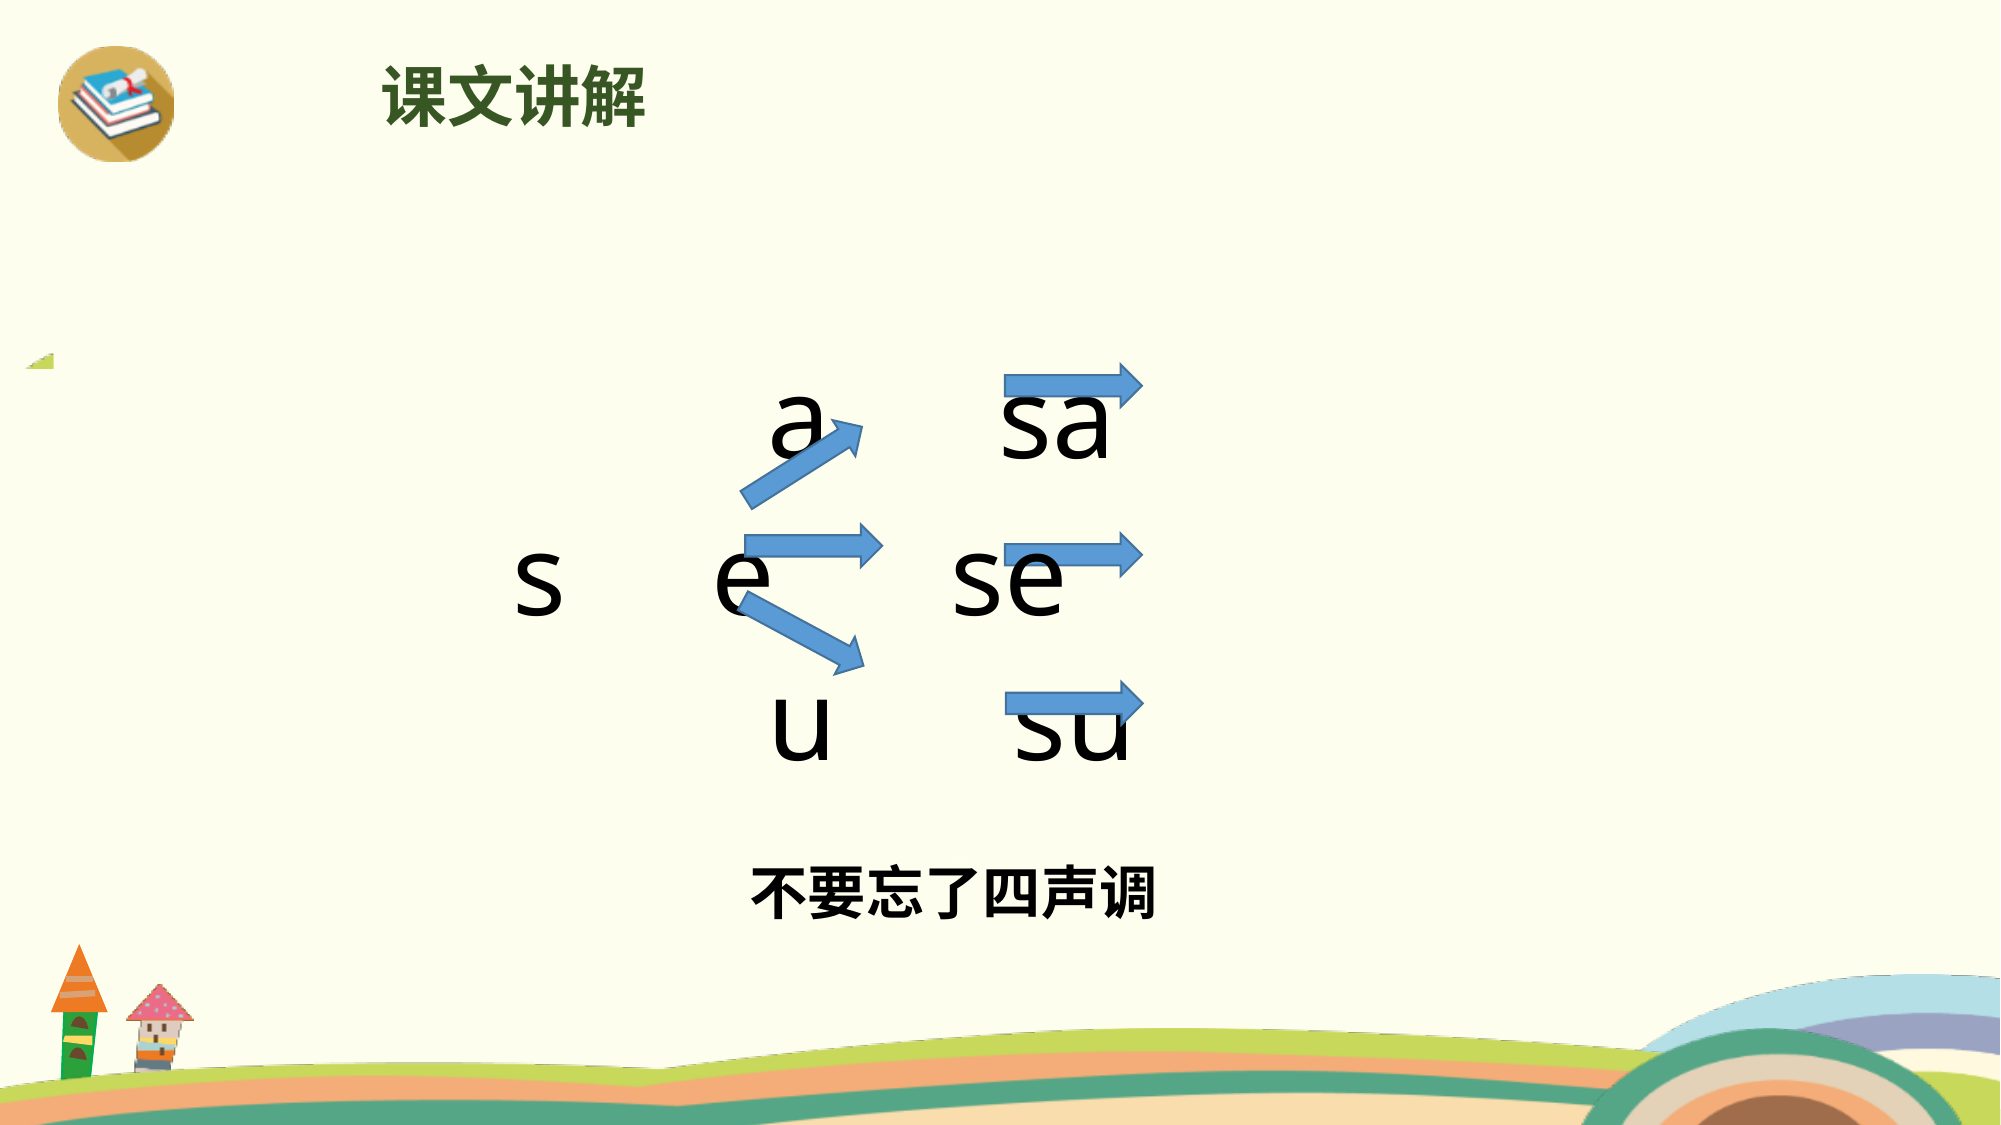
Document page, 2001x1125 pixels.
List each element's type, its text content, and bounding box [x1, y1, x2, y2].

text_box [438, 270, 1675, 793]
picture [0, 0, 2001, 1125]
text_box 不要忘了四声调 [734, 848, 1243, 934]
text_box 课文讲解 [365, 47, 663, 143]
